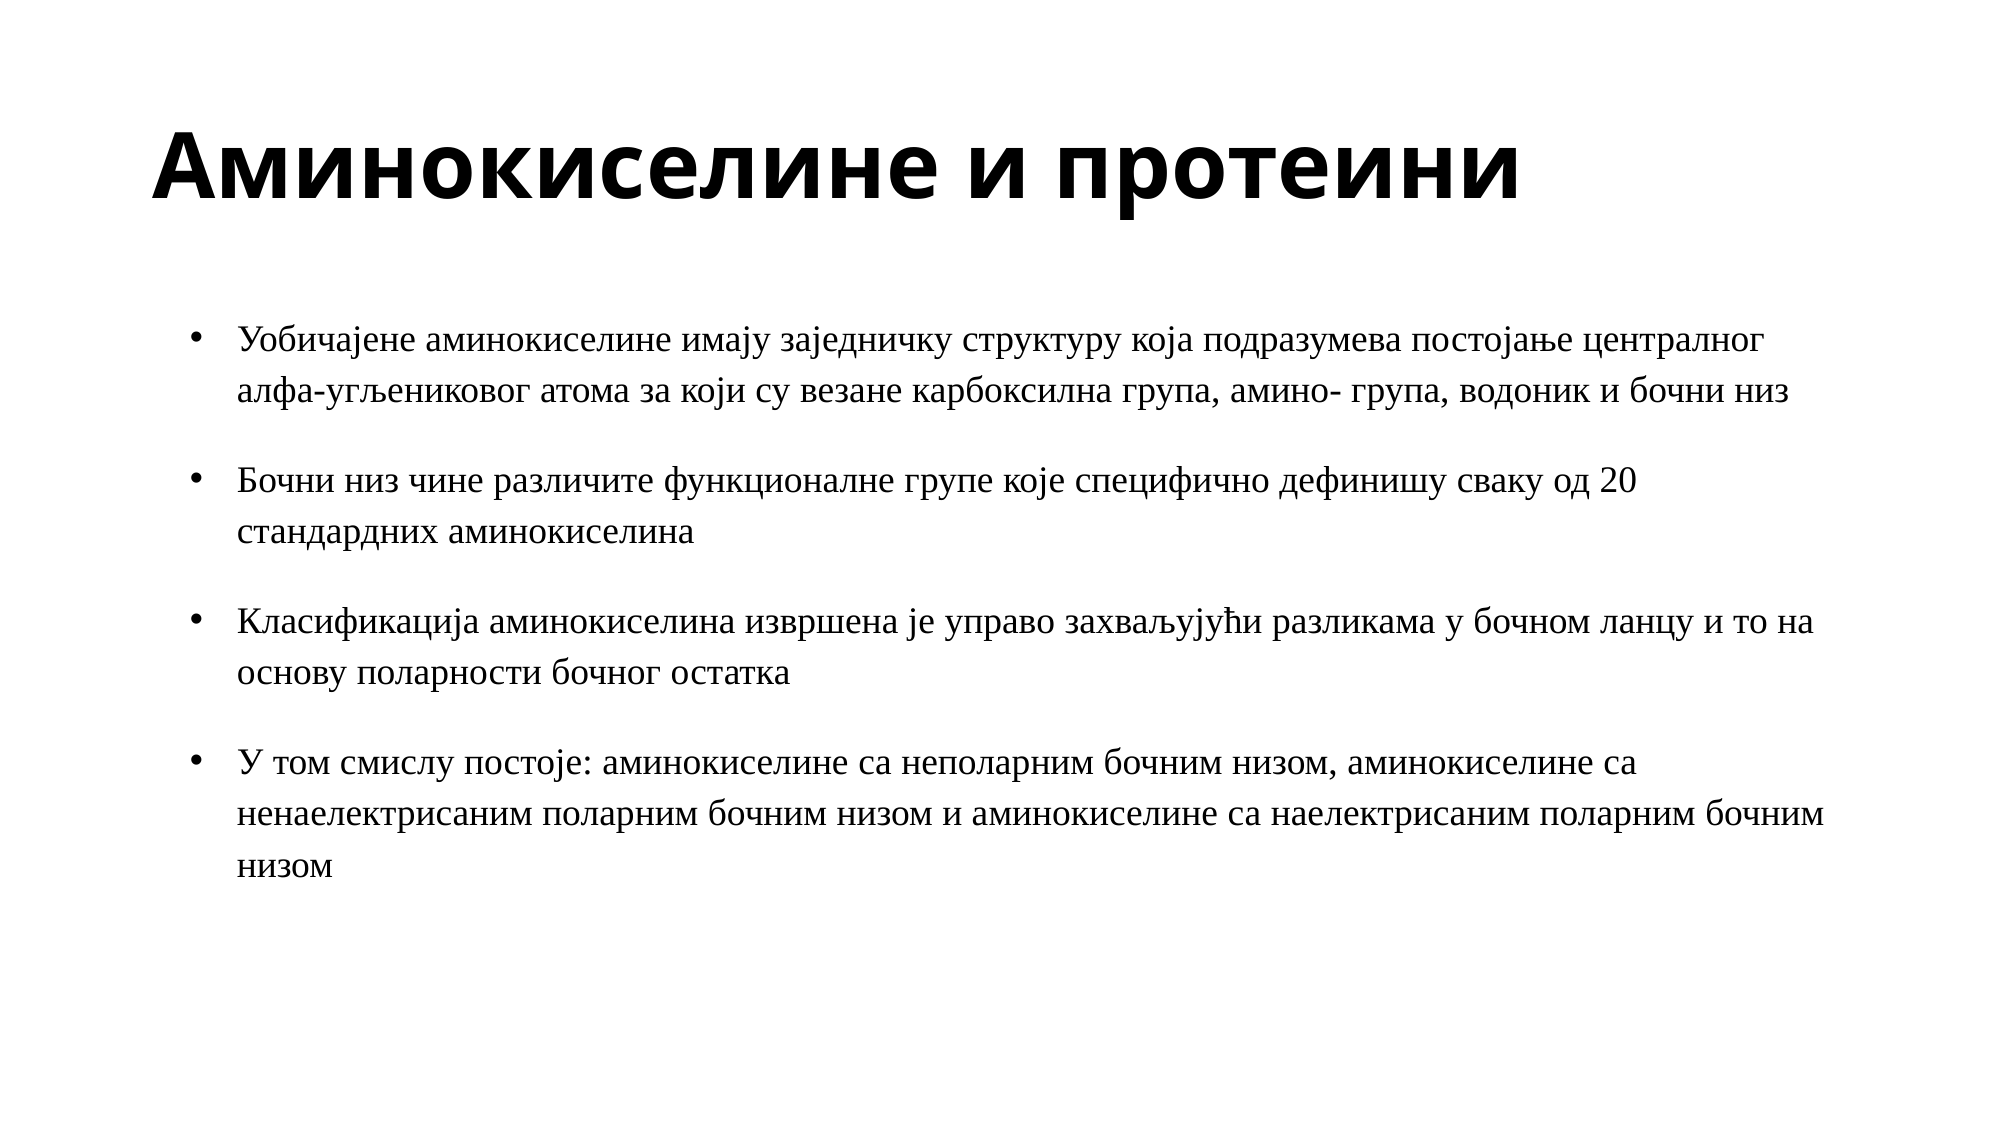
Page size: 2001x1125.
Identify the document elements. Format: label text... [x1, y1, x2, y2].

list Уобичајене аминокиселине имају заједничку структуру која подразумева постојање централног алфа-угљениковог атома за који су везане карбоксилна група, амино- група, водоник и бочни низ Бочни низ чине различите функционалне групе које специфично дефинишу сваку од 20 стандардних аминокиселина Класификација аминокиселина извршена је управо захваљујући разликама у бочном ланцу и то на основу поларности бочног остатка У том смислу постоје: аминокиселине са неполарним бочним низом, аминокиселине са ненаелектрисаним поларним бочним низом и аминокиселине са наелектрисаним поларним бочним низом [137, 299, 1863, 1014]
title Аминокиселине и протеини [137, 59, 1863, 278]
